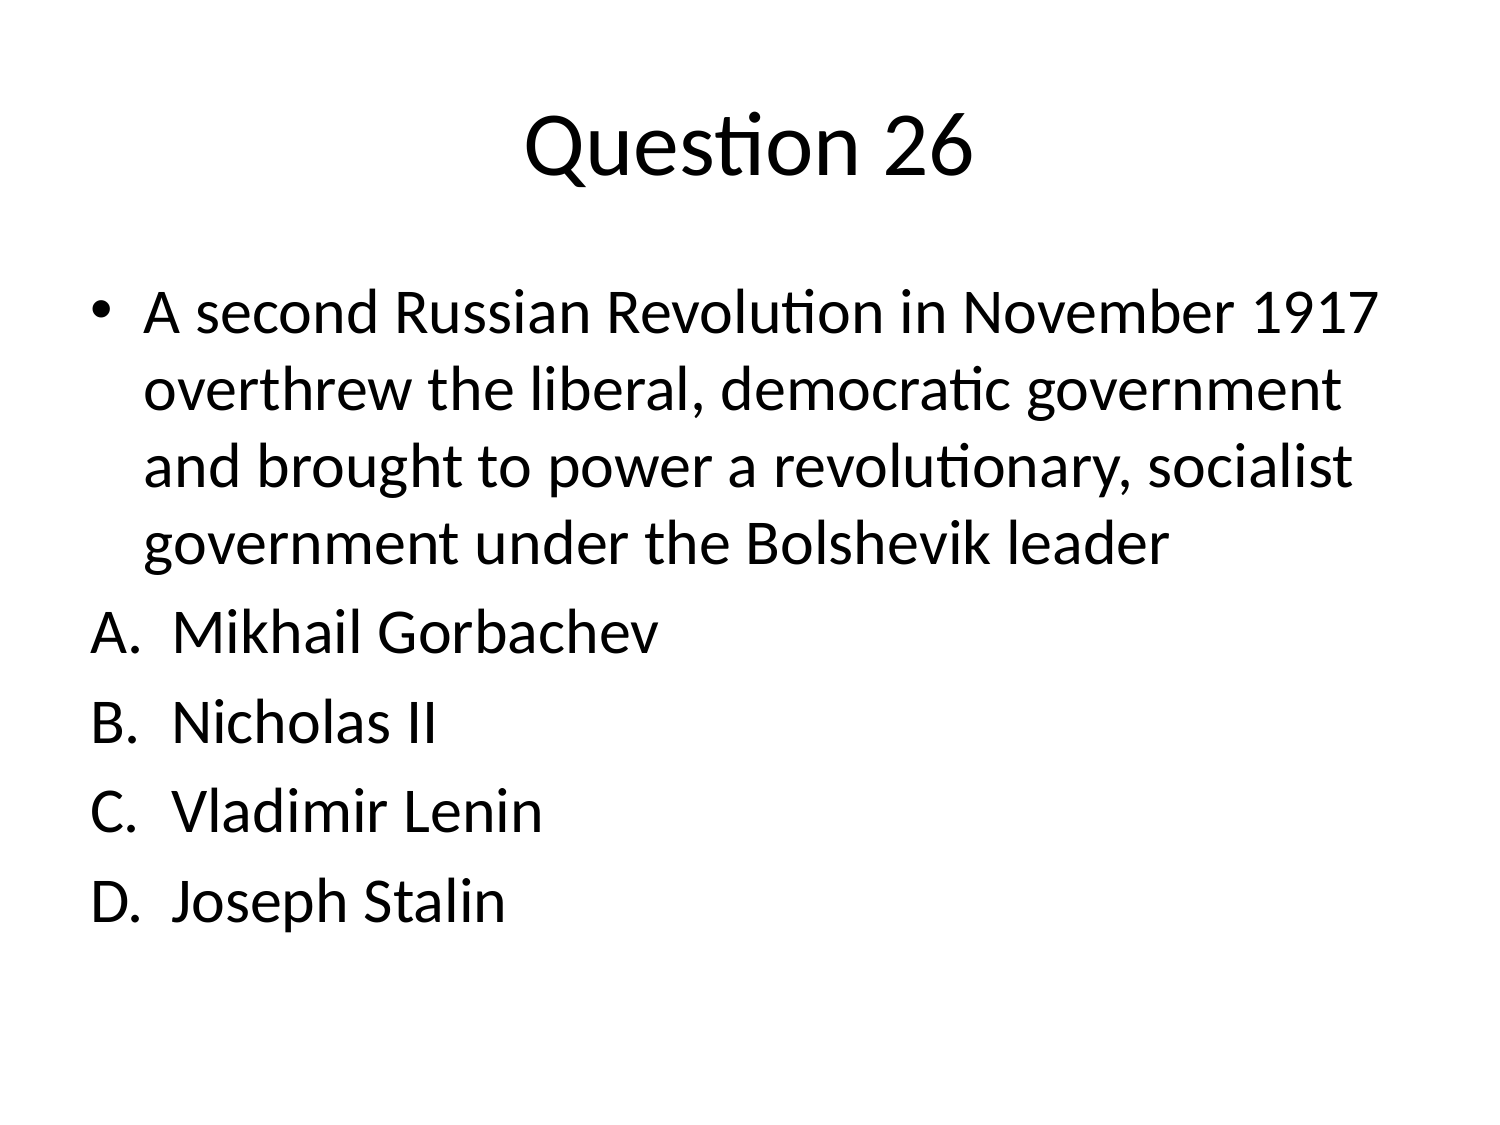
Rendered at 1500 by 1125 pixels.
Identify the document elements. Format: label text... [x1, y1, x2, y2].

list A second Russian Revolution in November 1917 overthrew the liberal, democratic government and brought to power a revolutionary, socialist government under the Bolshevik leader Mikhail Gorbachev Nicholas II Vladimir Lenin Joseph Stalin [75, 262, 1425, 1005]
title Question 26 [75, 45, 1425, 233]
